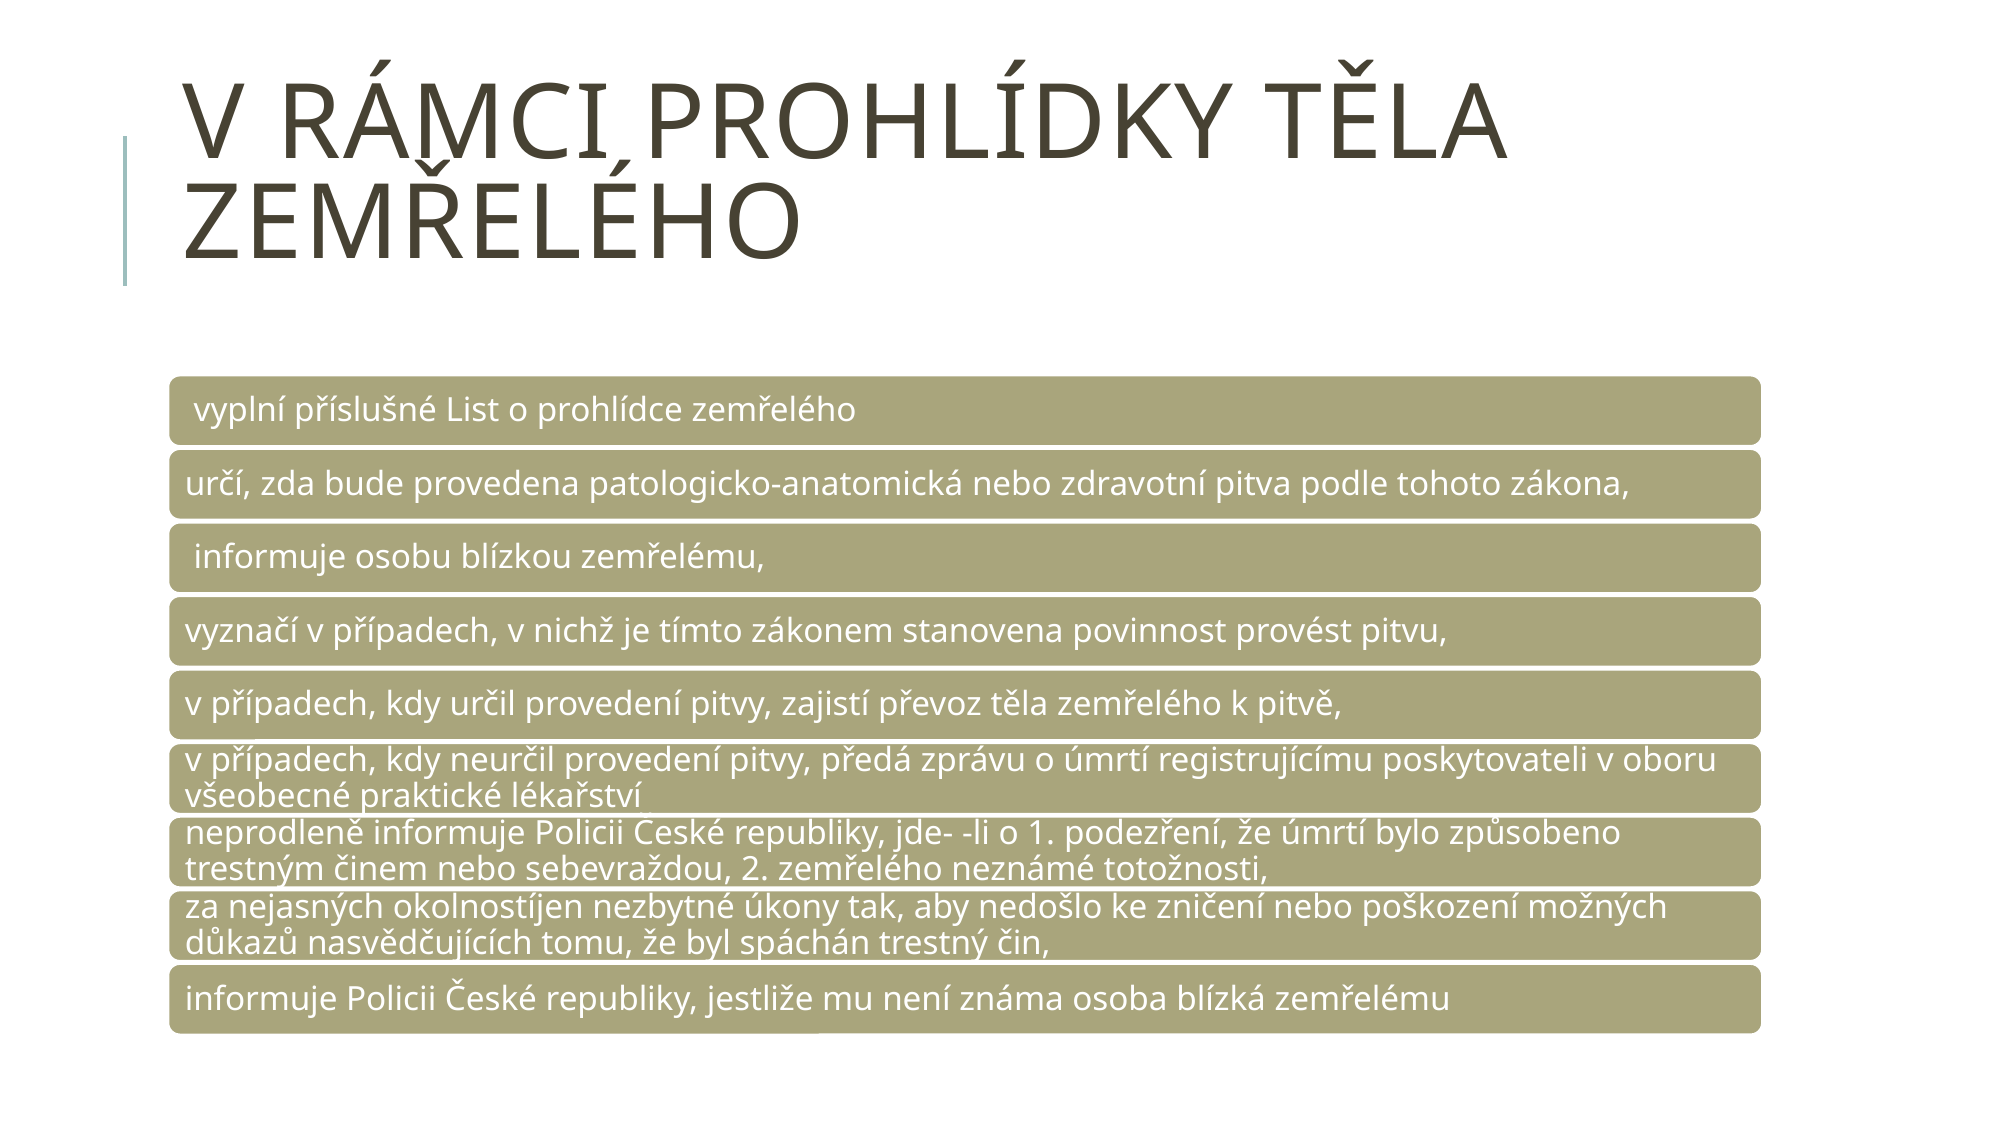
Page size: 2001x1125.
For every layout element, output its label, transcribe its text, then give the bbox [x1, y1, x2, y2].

title V rámci prohlídky těla zemřelého [168, 96, 1763, 261]
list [167, 374, 1763, 1036]
